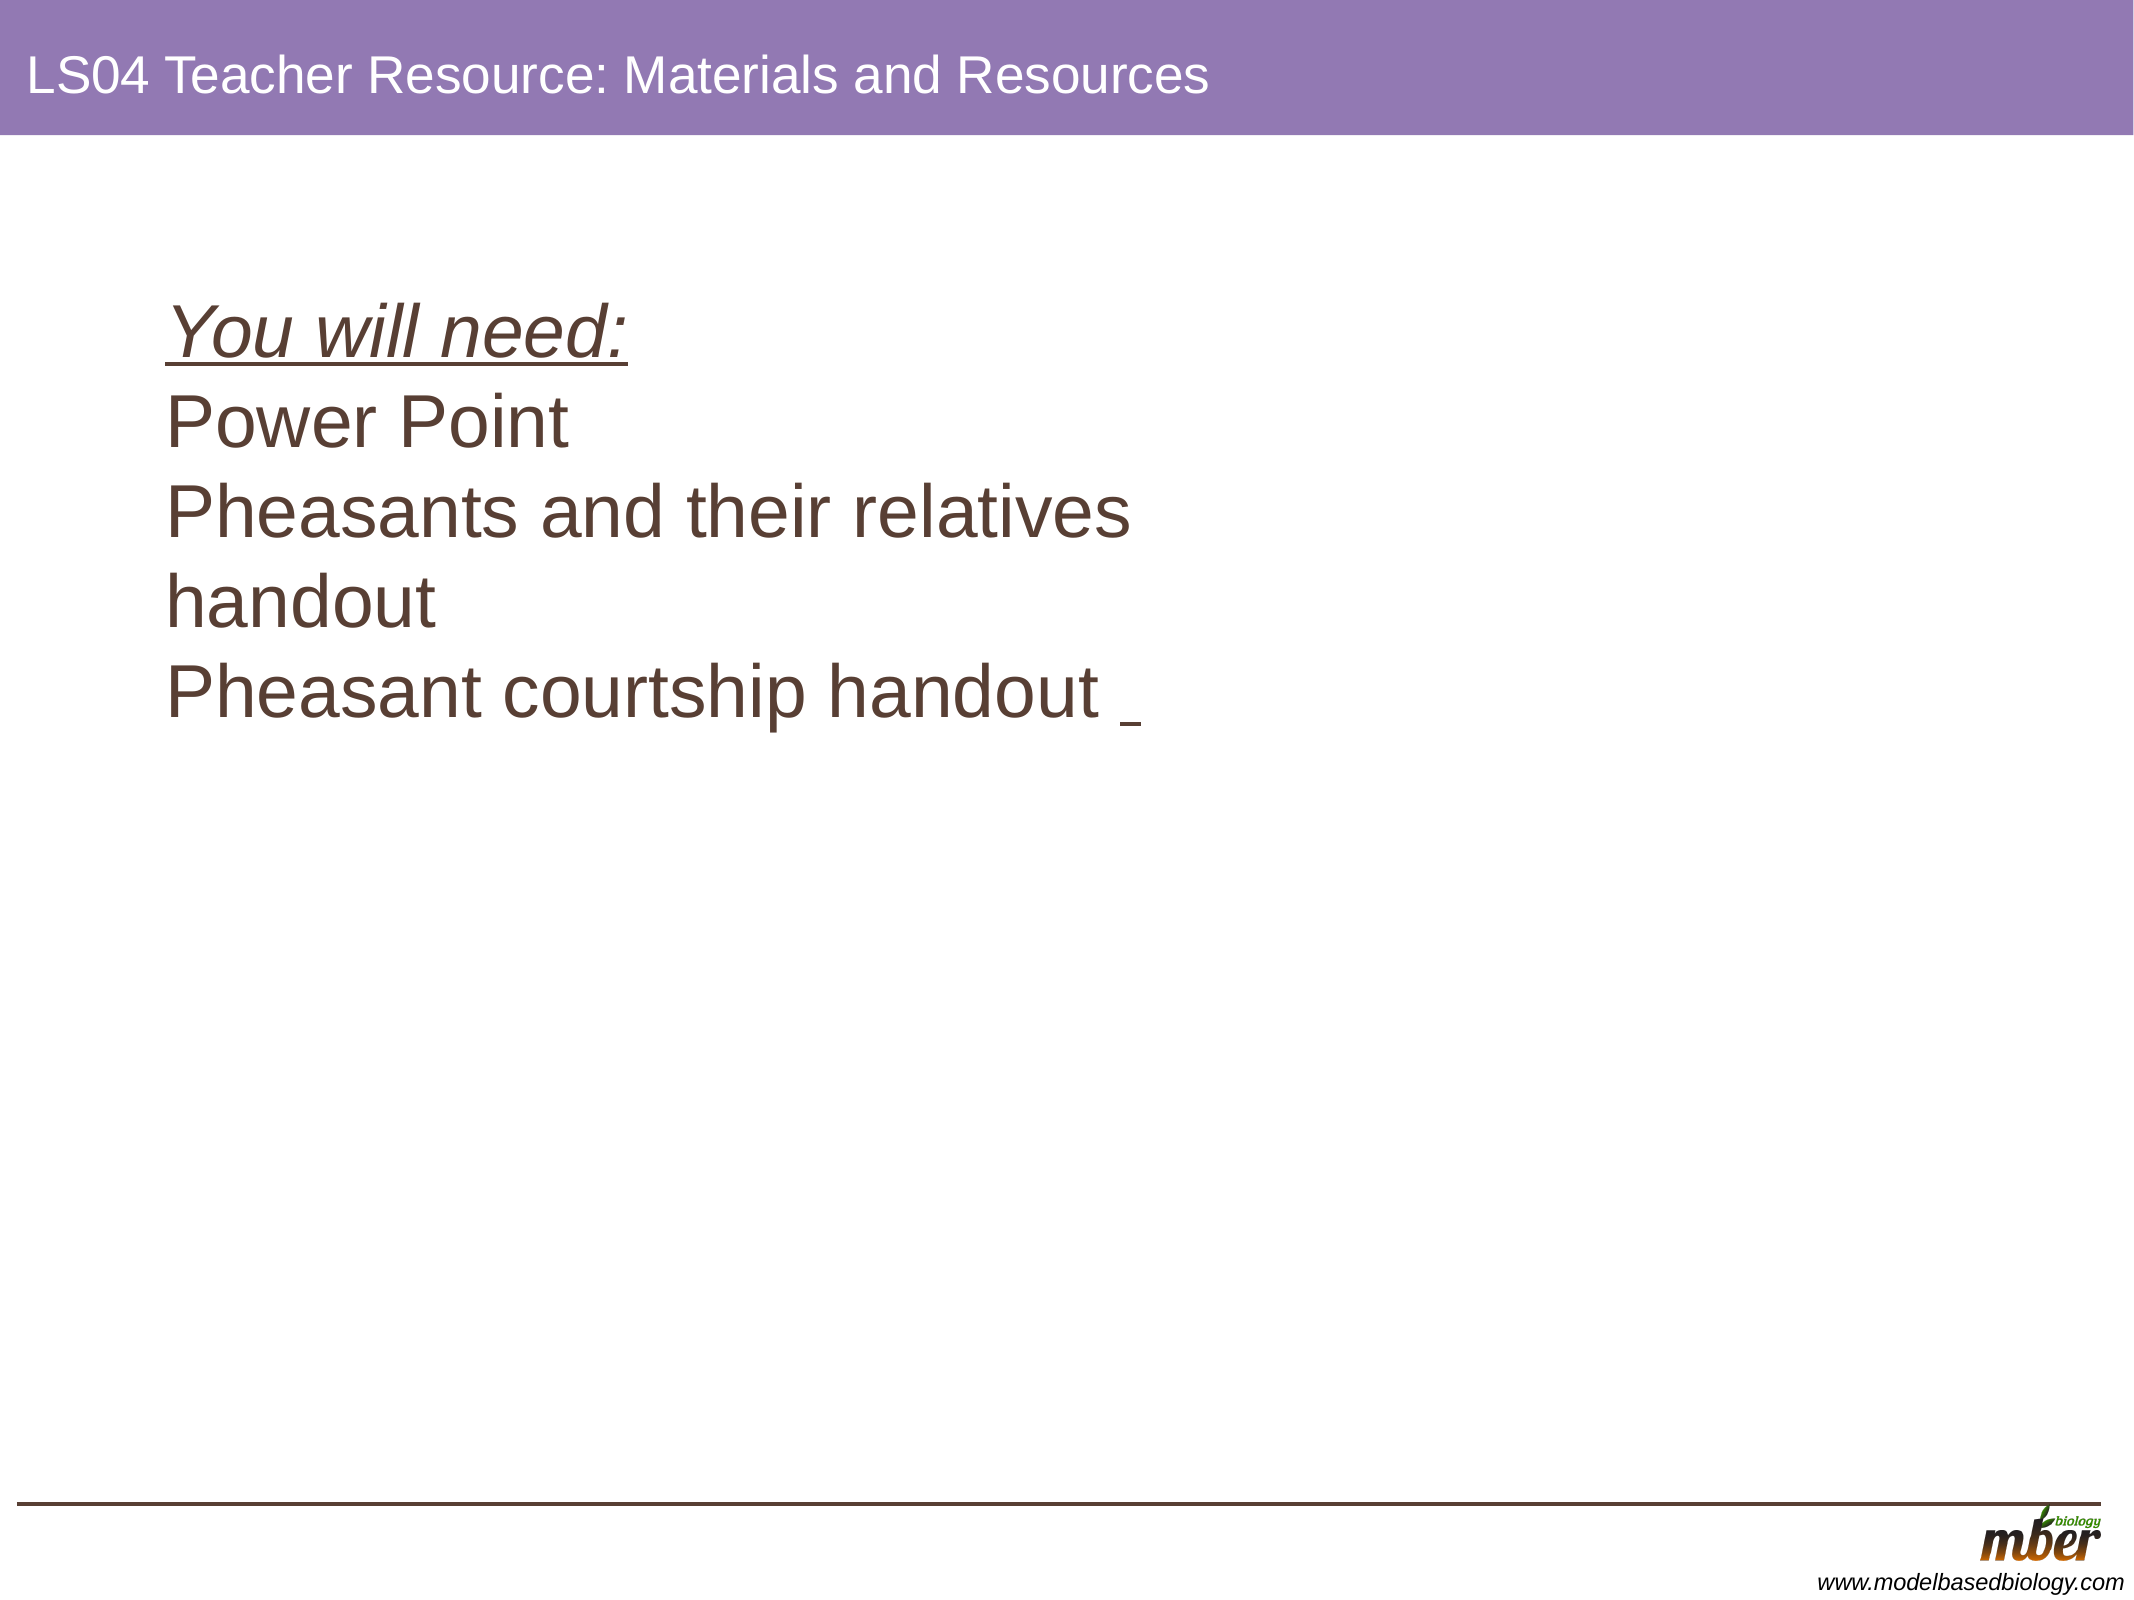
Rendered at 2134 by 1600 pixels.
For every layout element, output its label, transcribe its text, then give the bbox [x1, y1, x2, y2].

picture [1980, 1504, 2101, 1561]
title LS04 Teacher Resource: Materials and Resources [17, 31, 1736, 114]
text_box You will need: Power Point Pheasants and their relatives handout Pheasant courtship handout [156, 274, 1295, 832]
